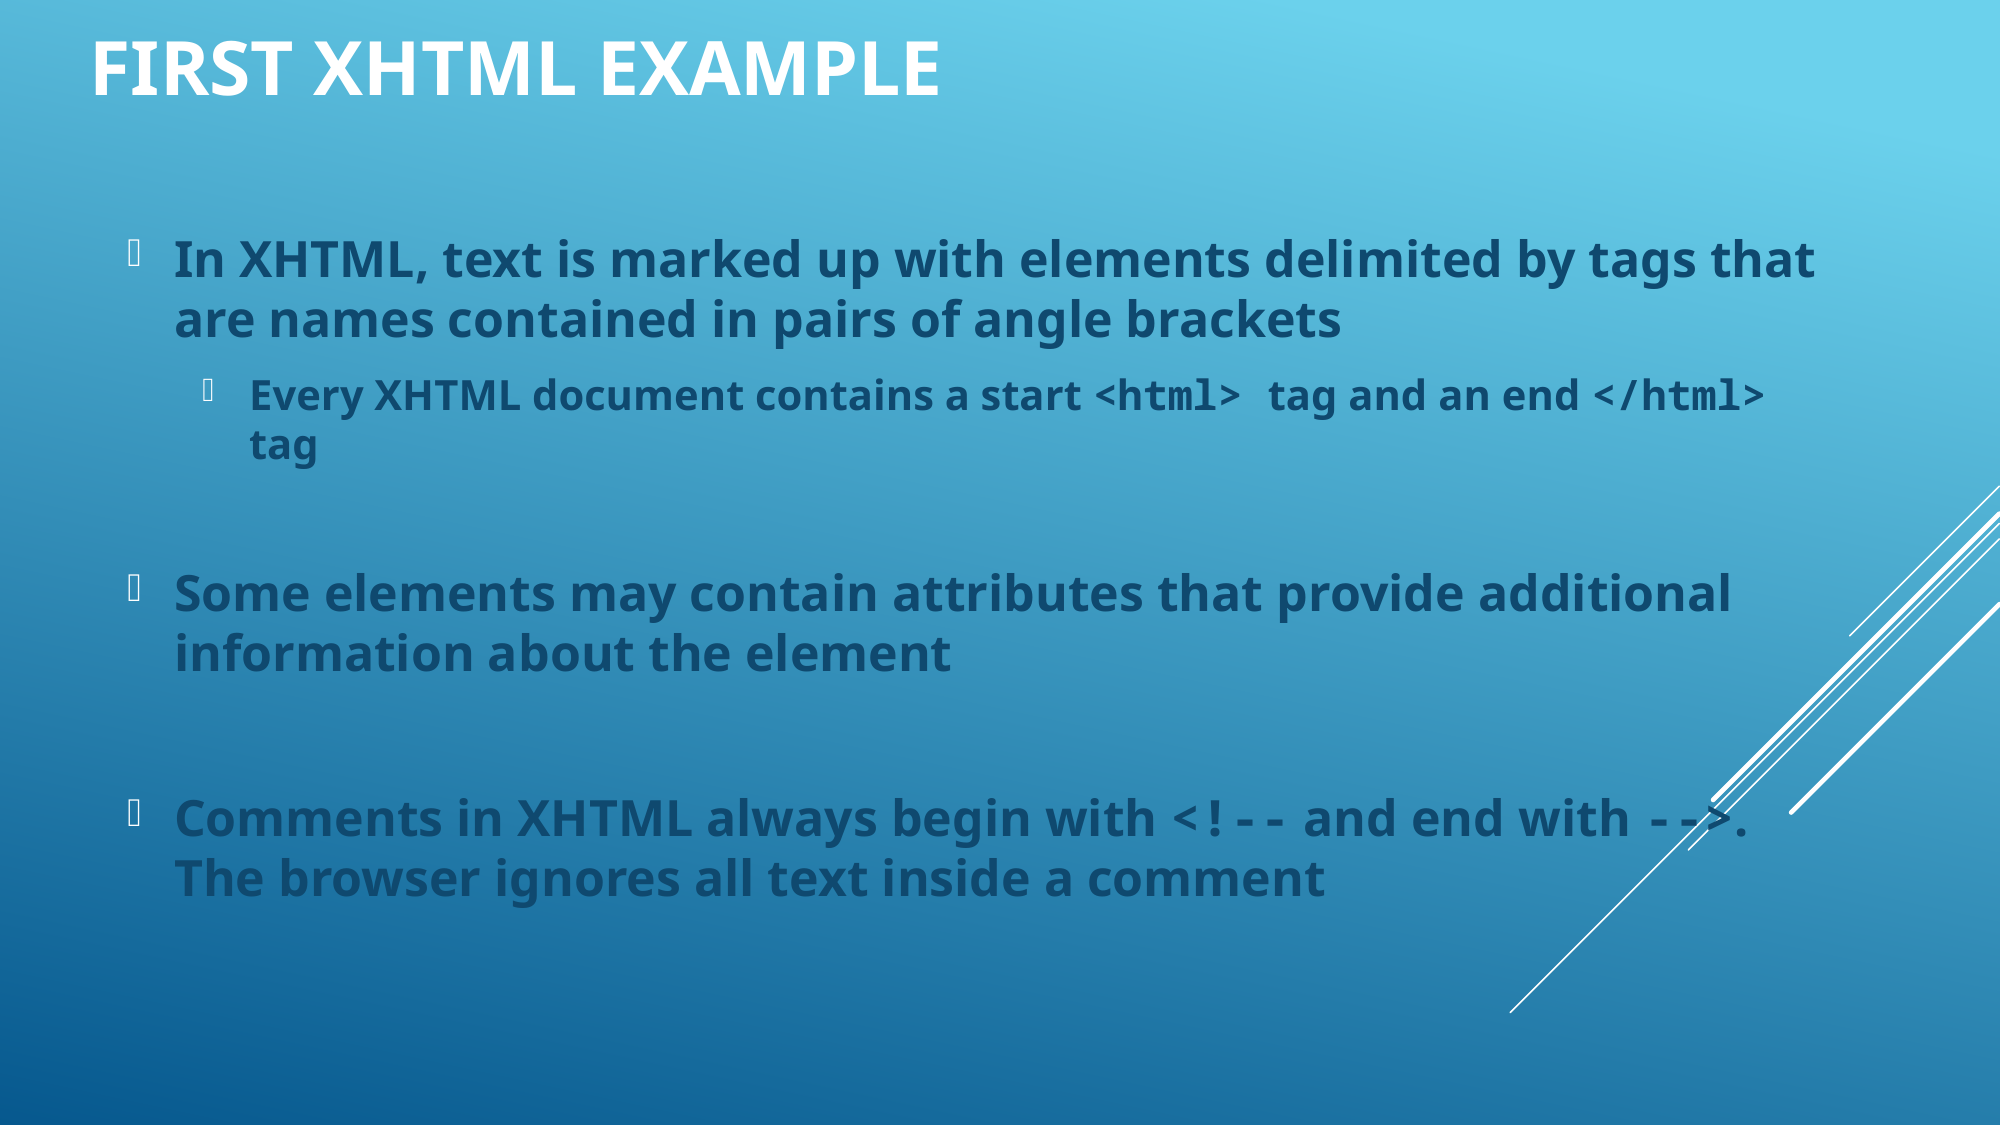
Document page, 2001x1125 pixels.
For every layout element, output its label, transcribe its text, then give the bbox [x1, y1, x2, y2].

text_box In XHTML, text is marked up with elements delimited by tags that are names contained in pairs of angle brackets Every XHTML document contains a start <html> tag and an end </html> tag Some elements may contain attributes that provide additional information about the element Comments in XHTML always begin with <!-- and end with -->. The browser ignores all text inside a comment [112, 219, 1857, 963]
text_box First XHTML Example [74, 12, 1425, 200]
